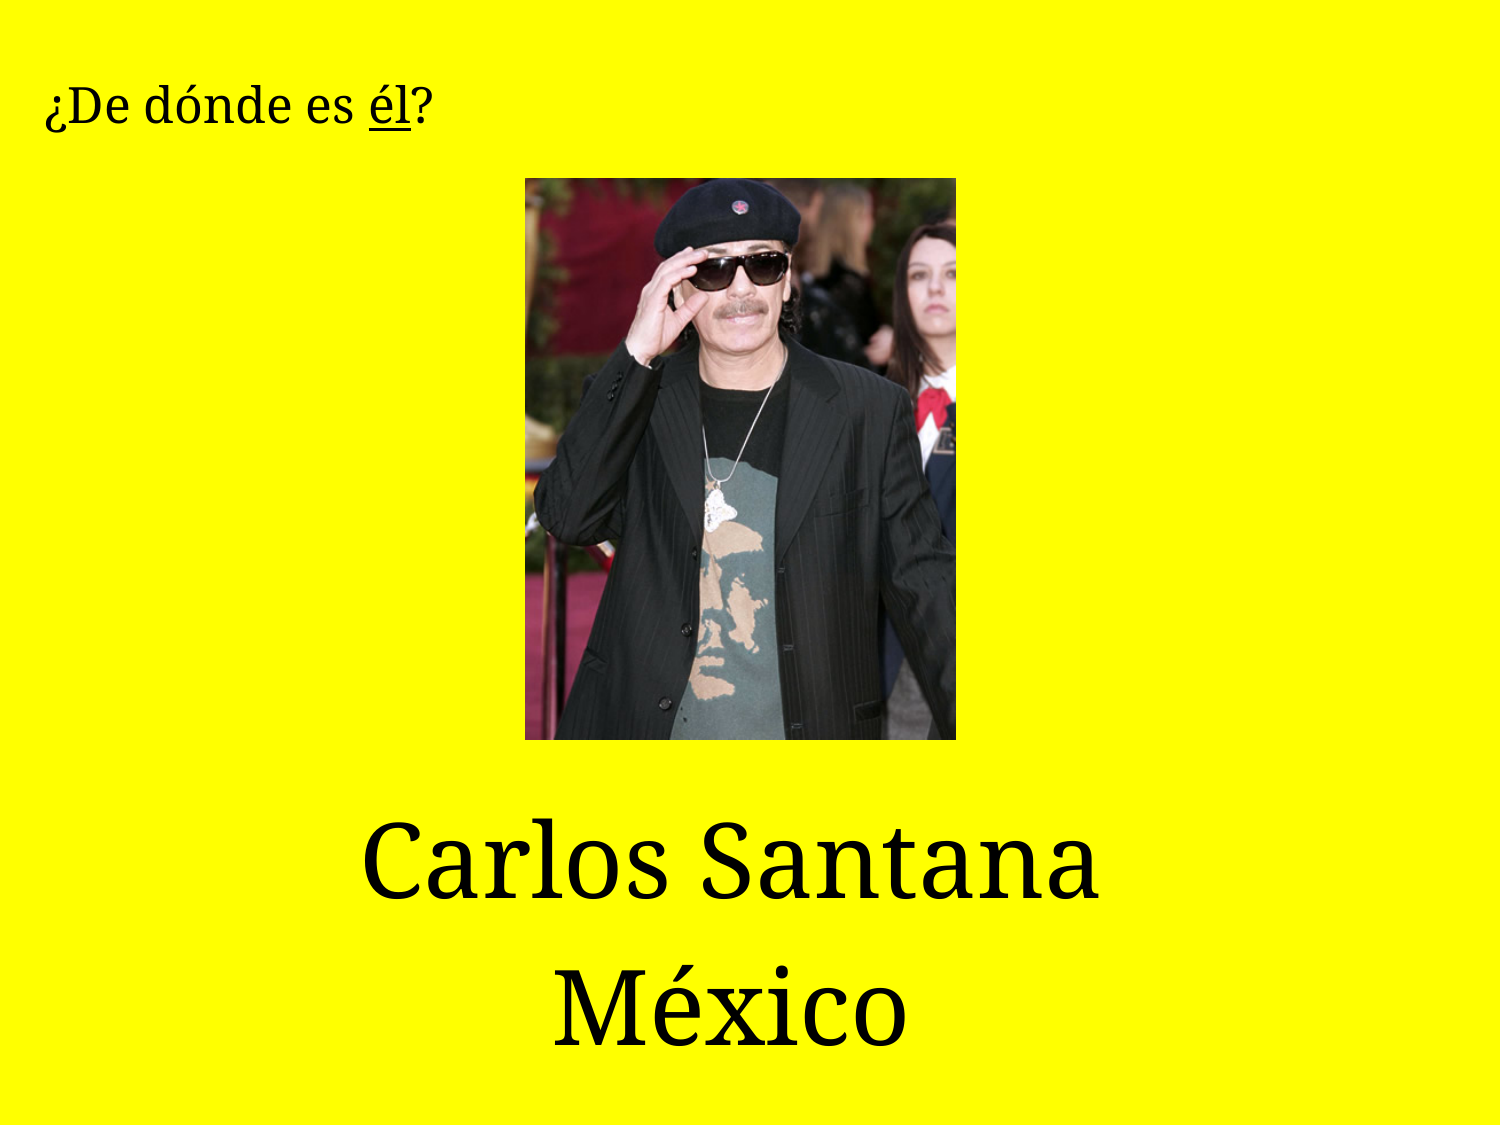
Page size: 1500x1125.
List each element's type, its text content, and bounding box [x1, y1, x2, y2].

picture [525, 178, 956, 740]
subtitle Carlos Santana México [206, 786, 1257, 1075]
text_box ¿De dónde es él? [29, 66, 632, 142]
